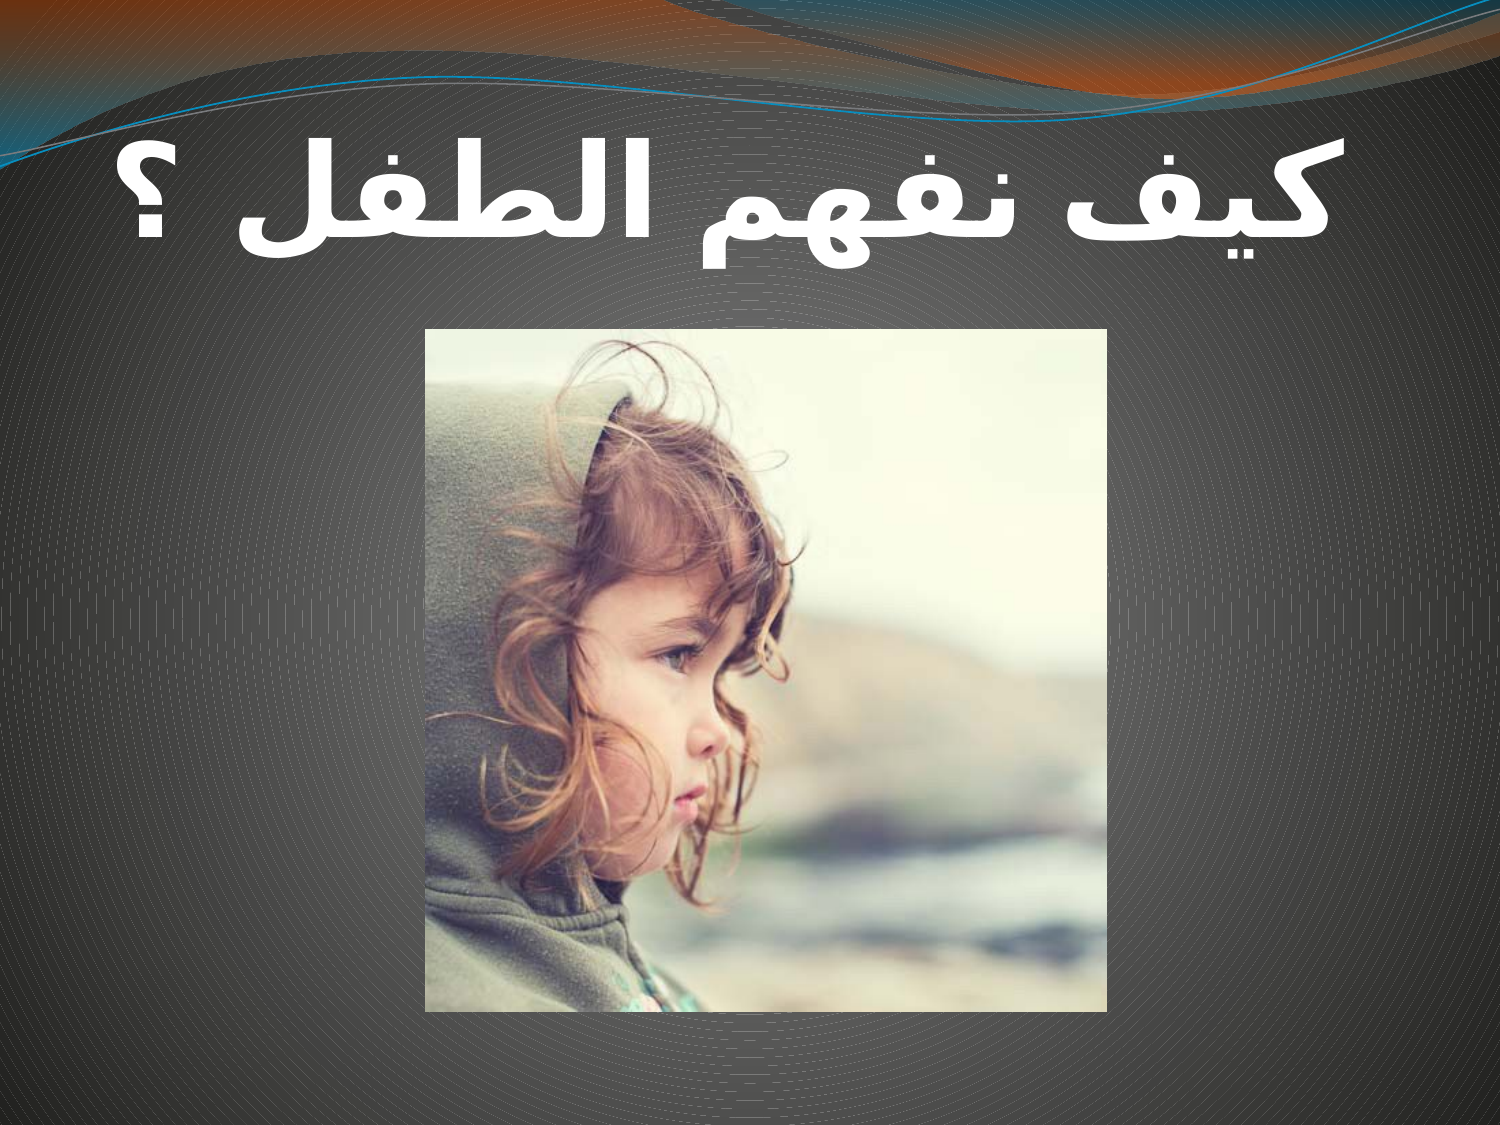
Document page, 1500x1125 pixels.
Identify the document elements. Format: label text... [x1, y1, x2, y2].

picture [424, 329, 1107, 1012]
subtitle كيف نفهم الطفل ؟ [87, 99, 1376, 388]
